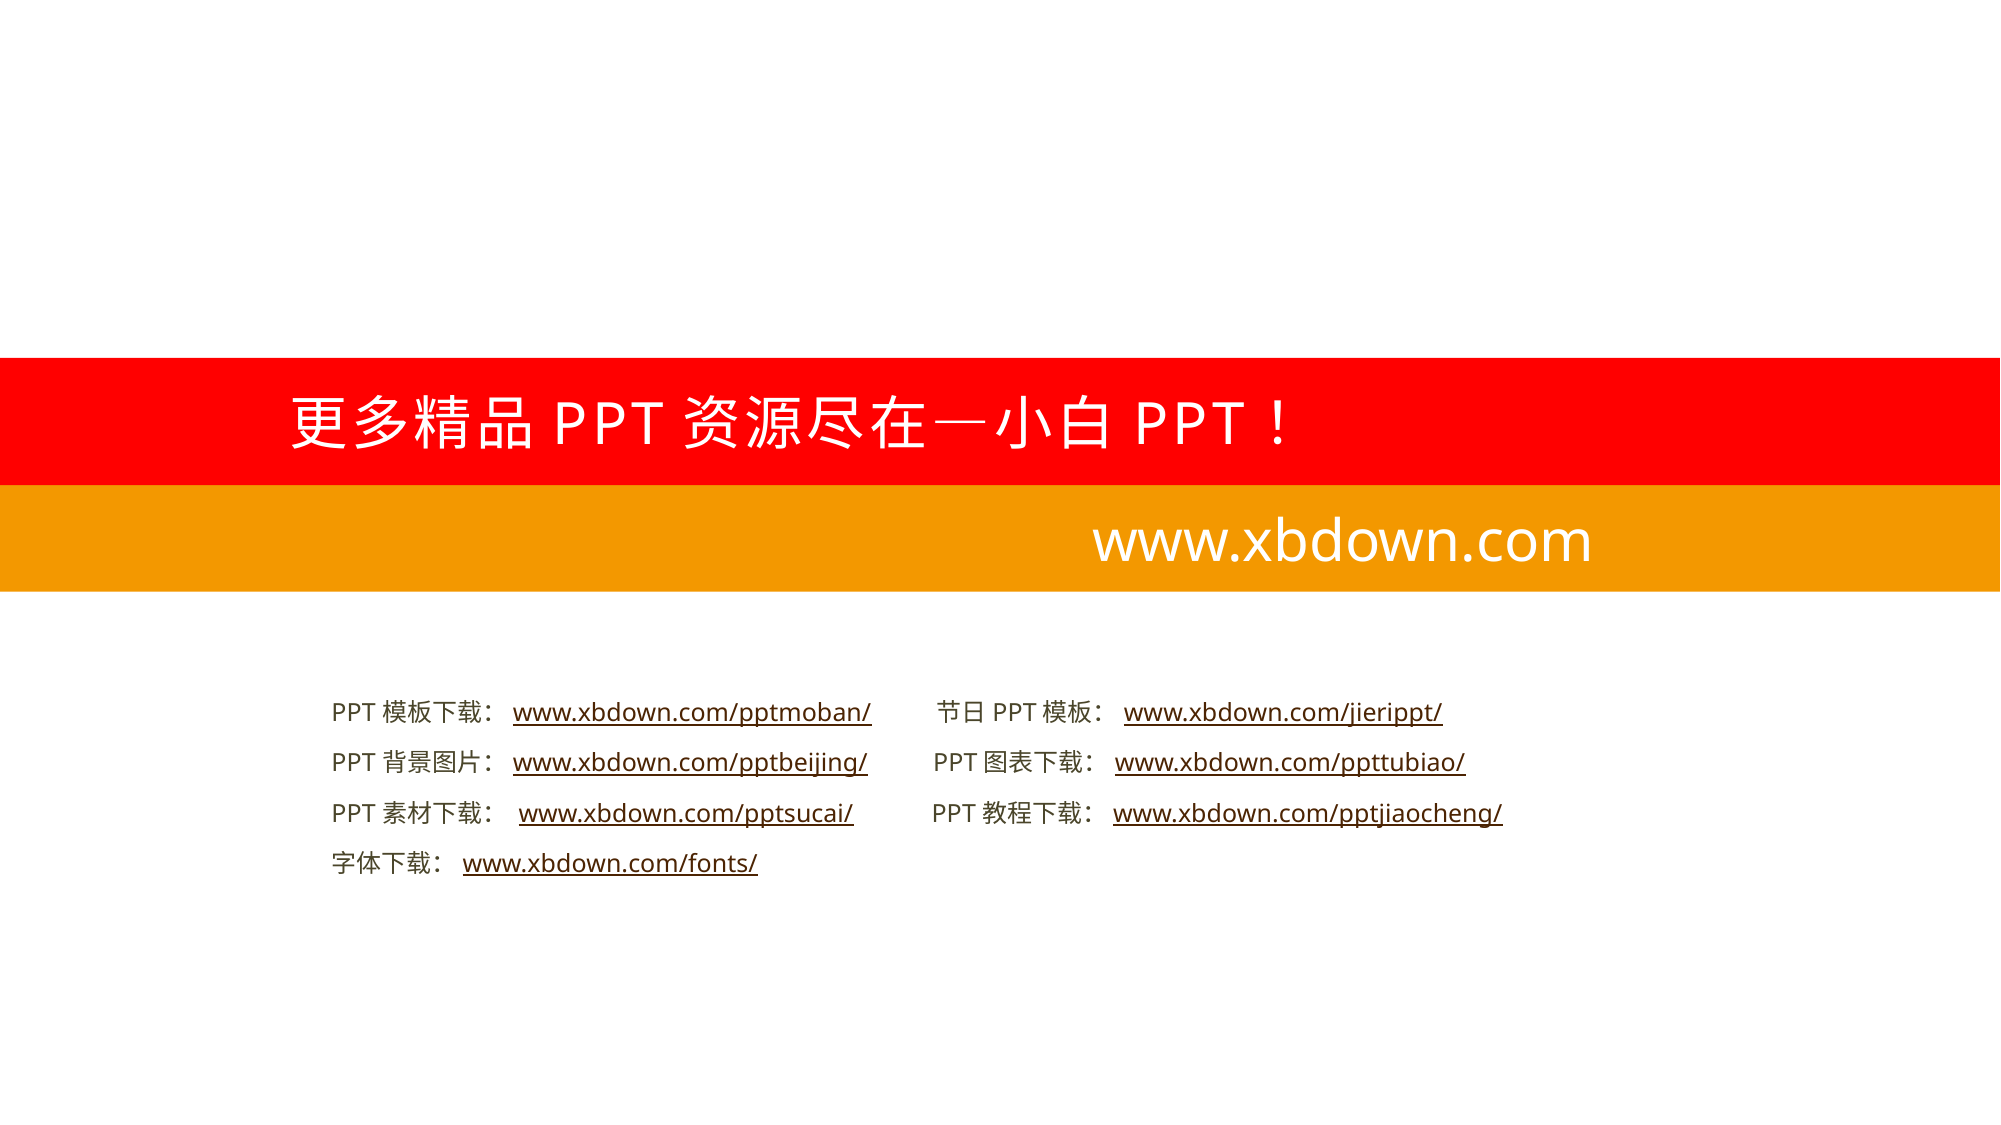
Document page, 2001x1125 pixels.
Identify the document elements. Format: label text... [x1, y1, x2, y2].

text_box 更多精品PPT资源尽在—小白PPT！ [0, 357, 2000, 486]
text_box PPT模板下载：www.xbdown.com/pptmoban/ 节日PPT模板：www.xbdown.com/jierippt/ PPT背景图片：www.xbdown.com/pptbeijing/ PPT图表下载：www.xbdown.com/ppttubiao/ PPT素材下载： www.xbdown.com/pptsucai/ PPT教程下载：www.xbdown.com/pptjiaocheng/ 字体下载：www.xbdown.com/fonts/ [316, 642, 1688, 920]
text_box www.xbdown.com [0, 486, 2000, 593]
